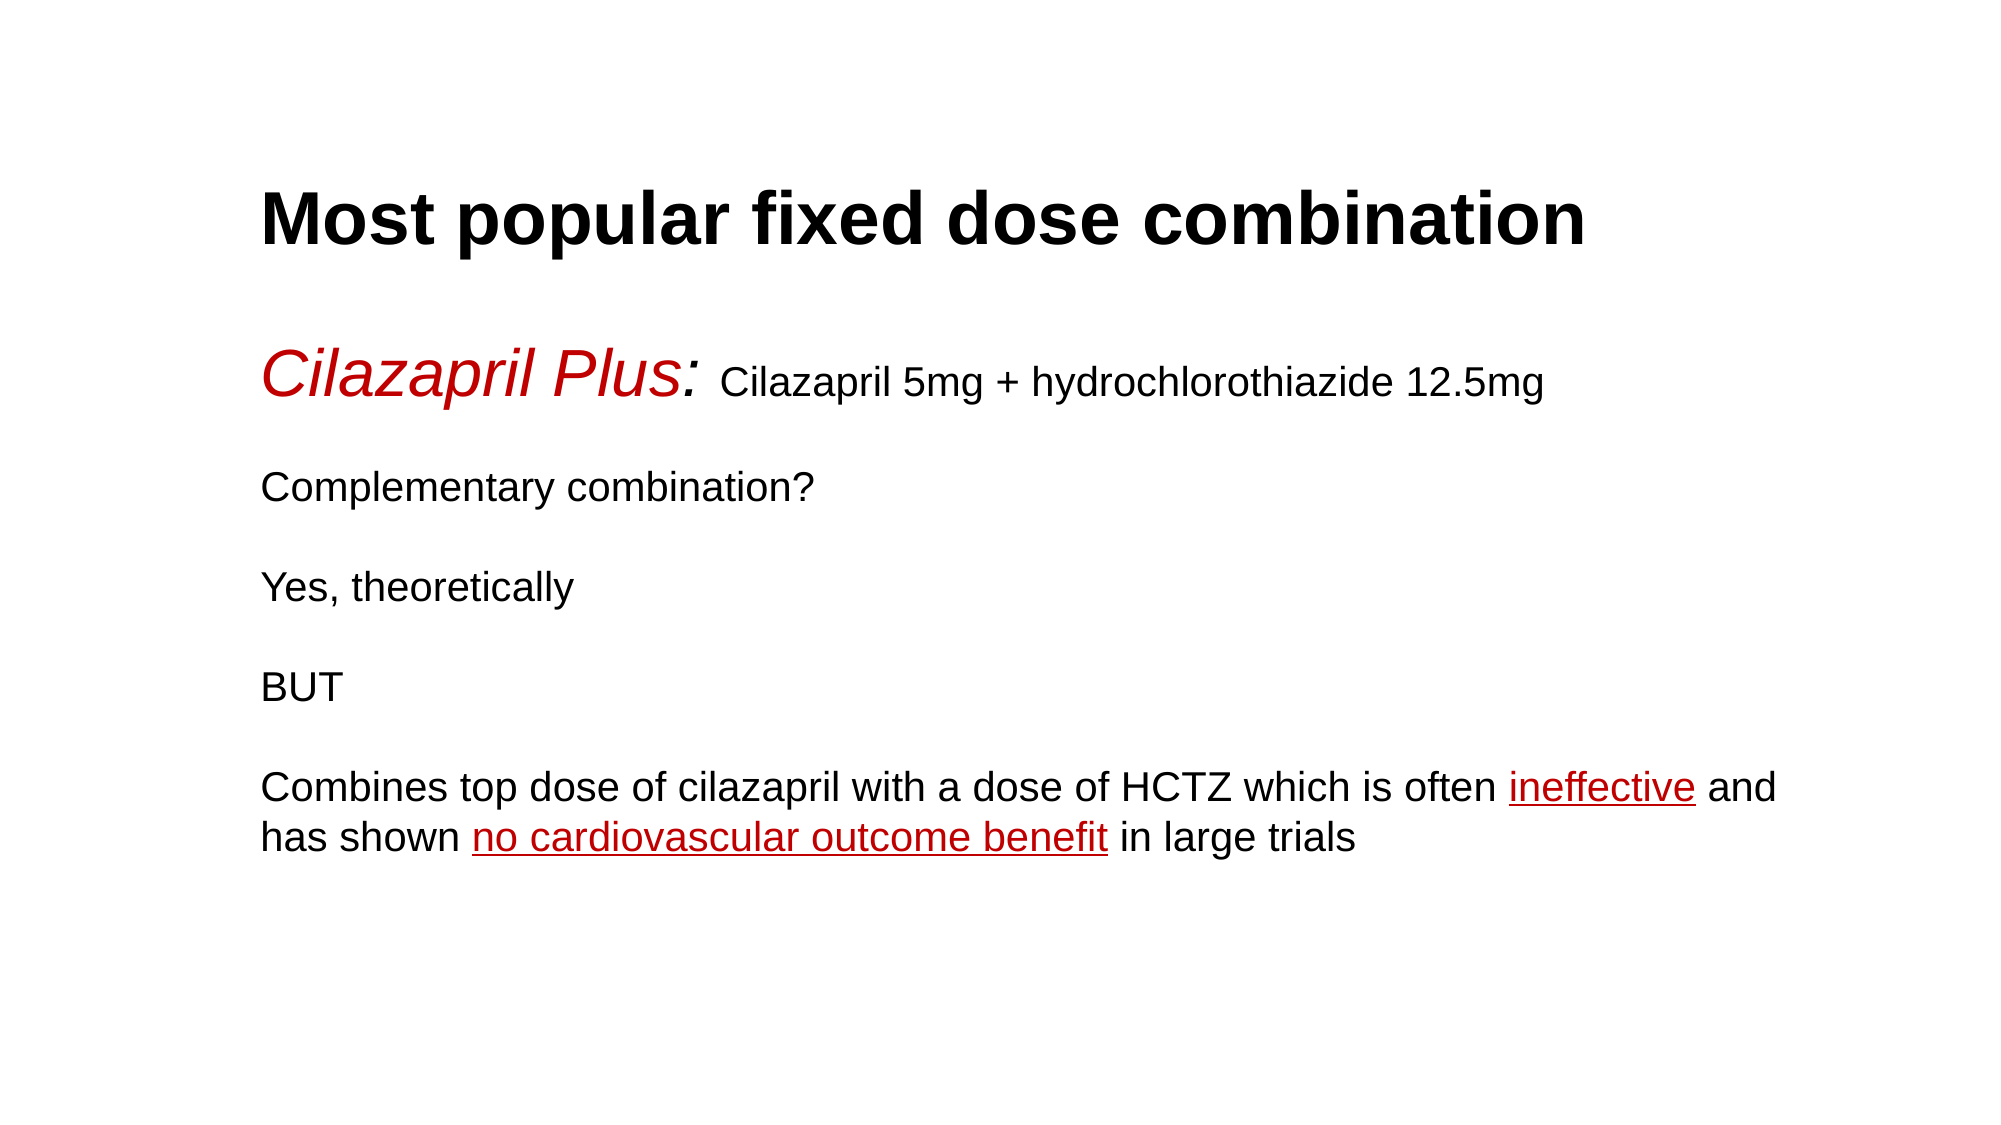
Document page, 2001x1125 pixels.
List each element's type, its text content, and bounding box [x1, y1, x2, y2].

text_box Most popular fixed dose combination Cilazapril Plus: Cilazapril 5mg + hydrochlorothiazide 12.5mg Complementary combination? Yes, theoretically BUT Combines top dose of cilazapril with a dose of HCTZ which is often ineffective and has shown no cardiovascular outcome benefit in large trials [245, 112, 1833, 917]
